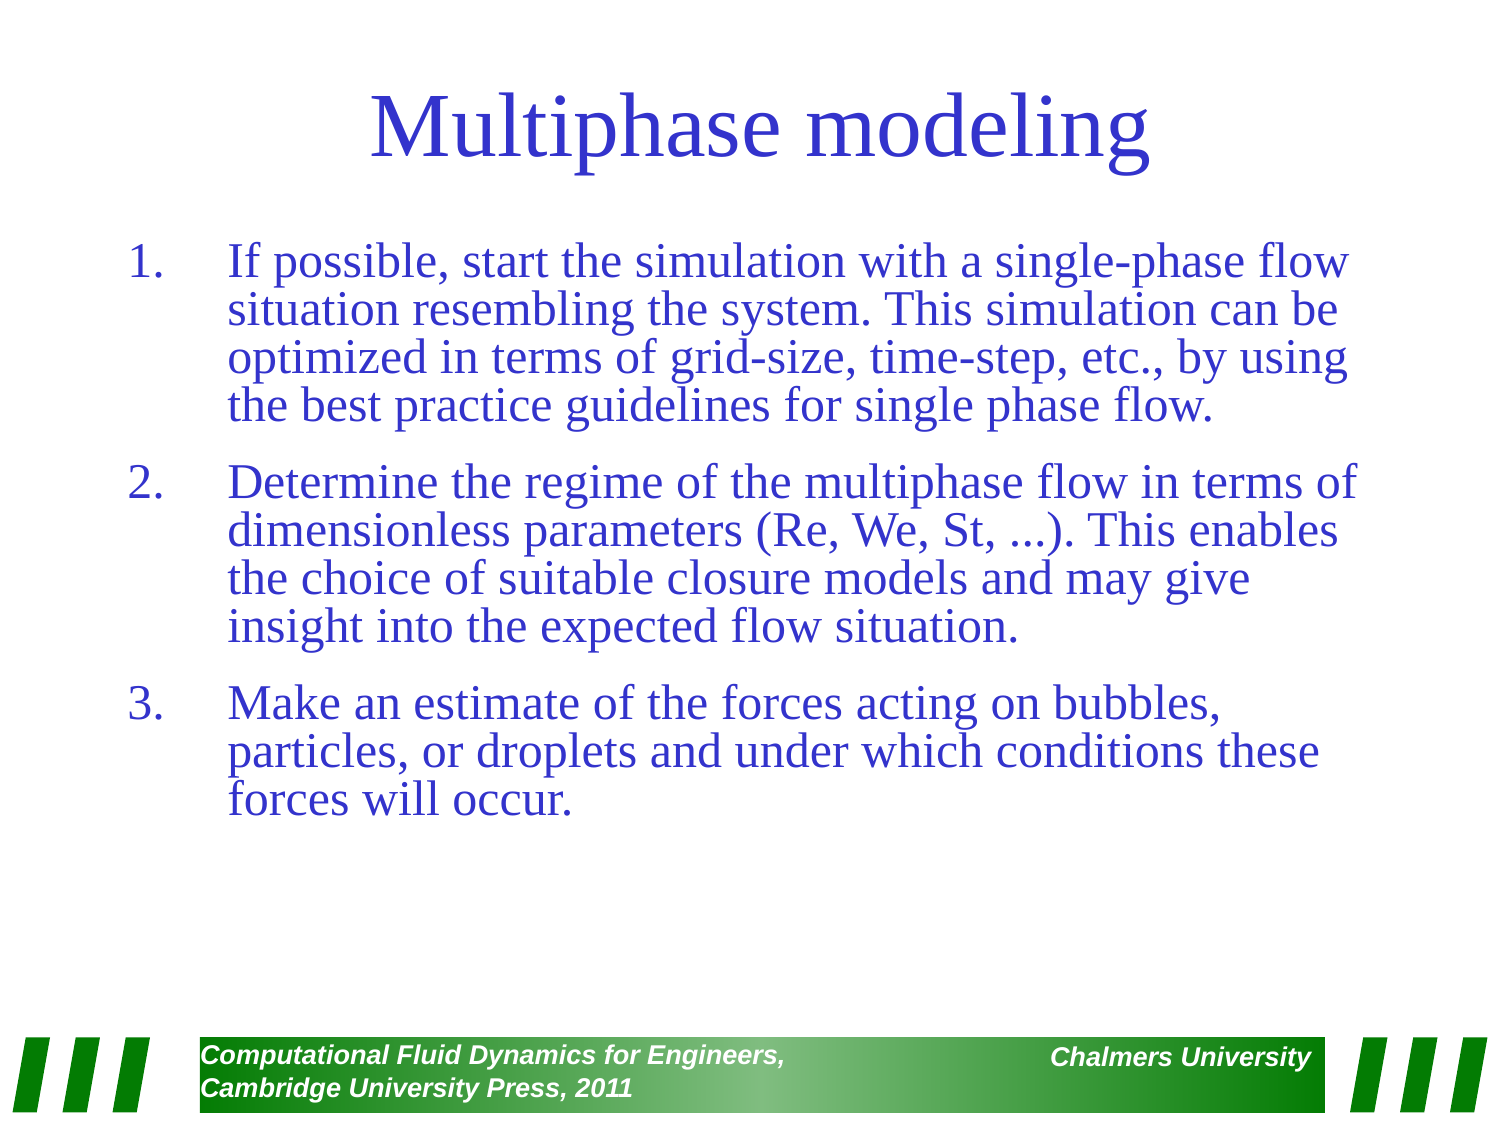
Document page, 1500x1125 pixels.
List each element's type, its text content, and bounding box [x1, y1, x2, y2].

title Multiphase modeling [123, 42, 1400, 197]
list If possible, start the simulation with a single-phase flow situation resembling the system. This simulation can be optimized in terms of grid-size, time-step, etc., by using the best practice guidelines for single phase flow. Determine the regime of the multiphase flow in terms of dimensionless parameters (Re, We, St, ...). This enables the choice of suitable closure models and may give insight into the expected flow situation. Make an estimate of the forces acting on bubbles, particles, or droplets and under which conditions these forces will occur. [111, 231, 1389, 1024]
